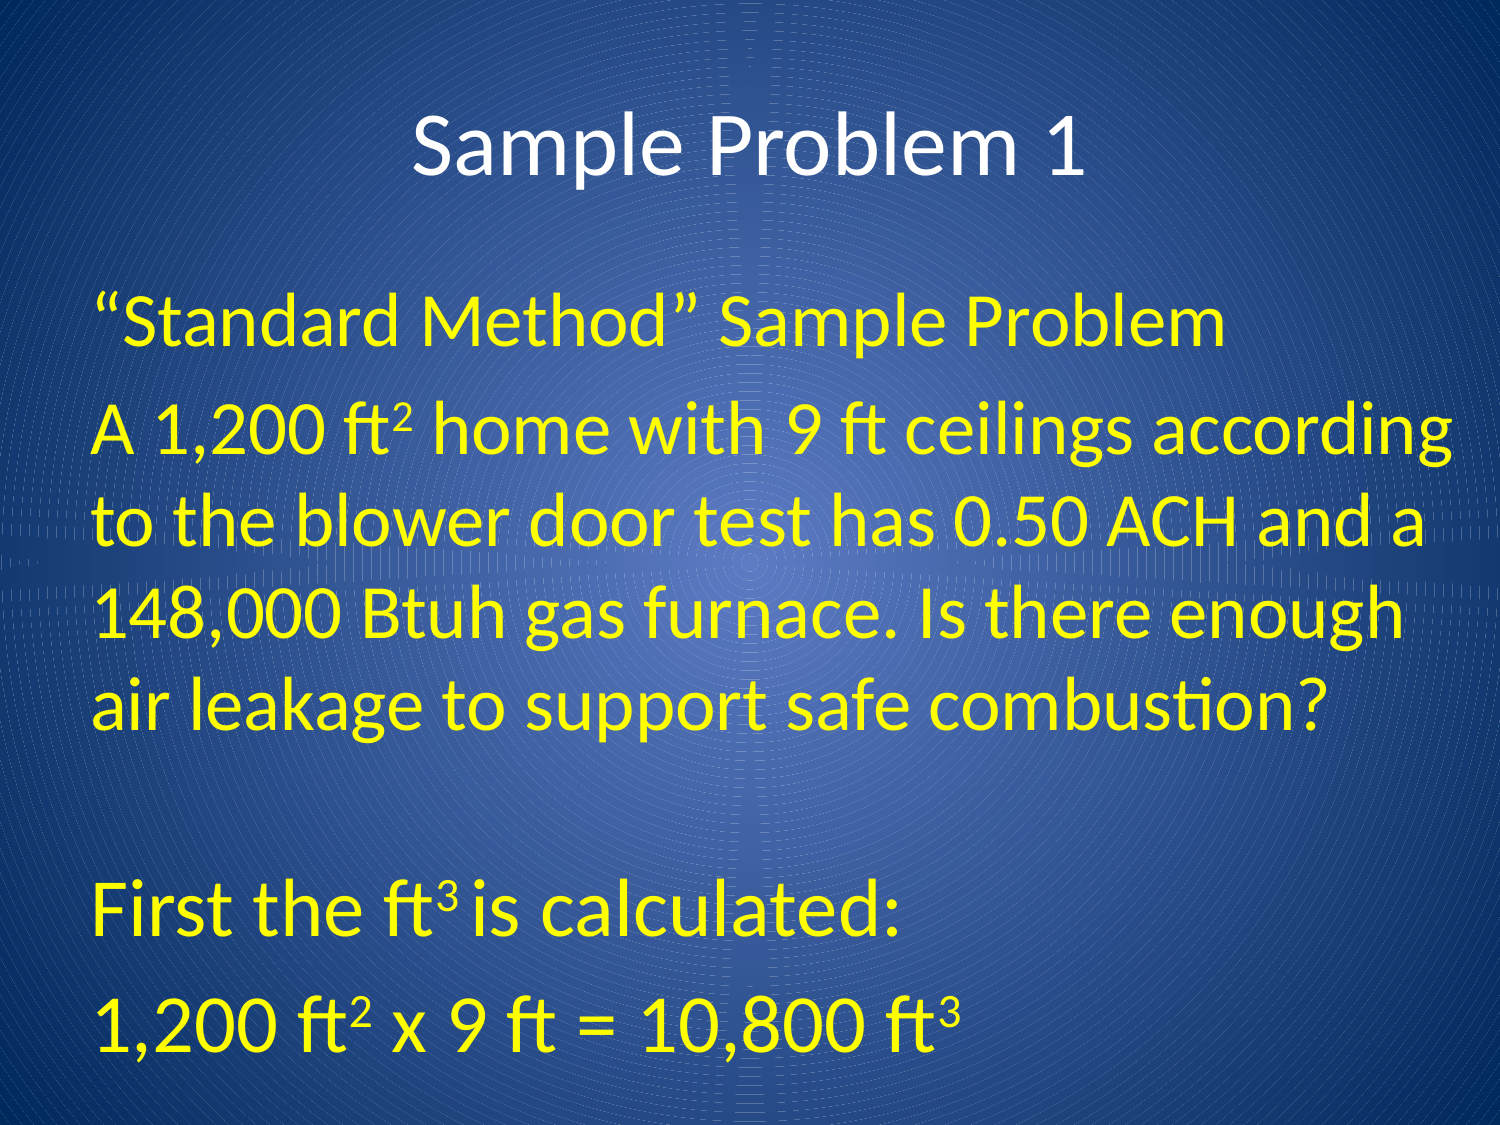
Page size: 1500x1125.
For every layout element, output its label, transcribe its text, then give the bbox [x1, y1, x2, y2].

list “Standard Method” Sample Problem A 1,200 ft2 home with 9 ft ceilings according to the blower door test has 0.50 ACH and a 148,000 Btuh gas furnace. Is there enough air leakage to support safe combustion? First the ft3 is calculated: 1,200 ft2 x 9 ft = 10,800 ft3 [75, 262, 1475, 1088]
title Sample Problem 1 [75, 45, 1425, 233]
